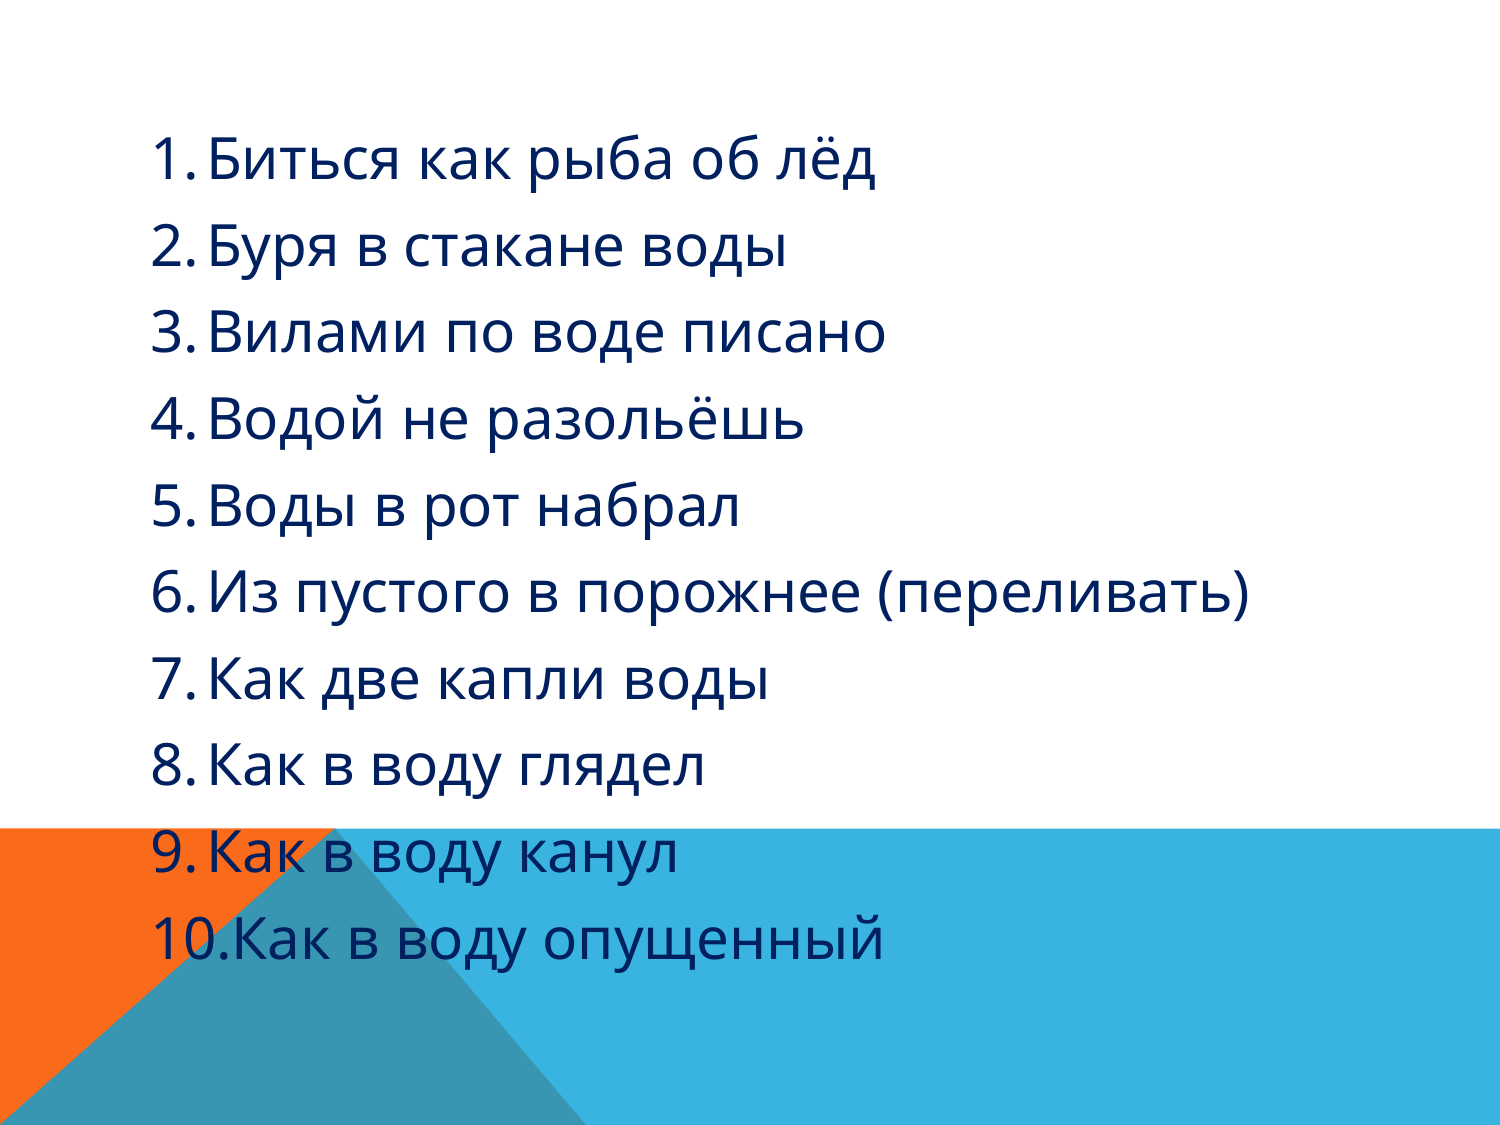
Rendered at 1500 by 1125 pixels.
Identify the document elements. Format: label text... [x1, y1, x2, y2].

list Биться как рыба об лёд Буря в стакане воды Вилами по воде писано Водой не разольёшь Воды в рот набрал Из пустого в порожнее (переливать) Как две капли воды Как в воду глядел Как в воду канул Как в воду опущенный [135, 113, 1369, 1047]
